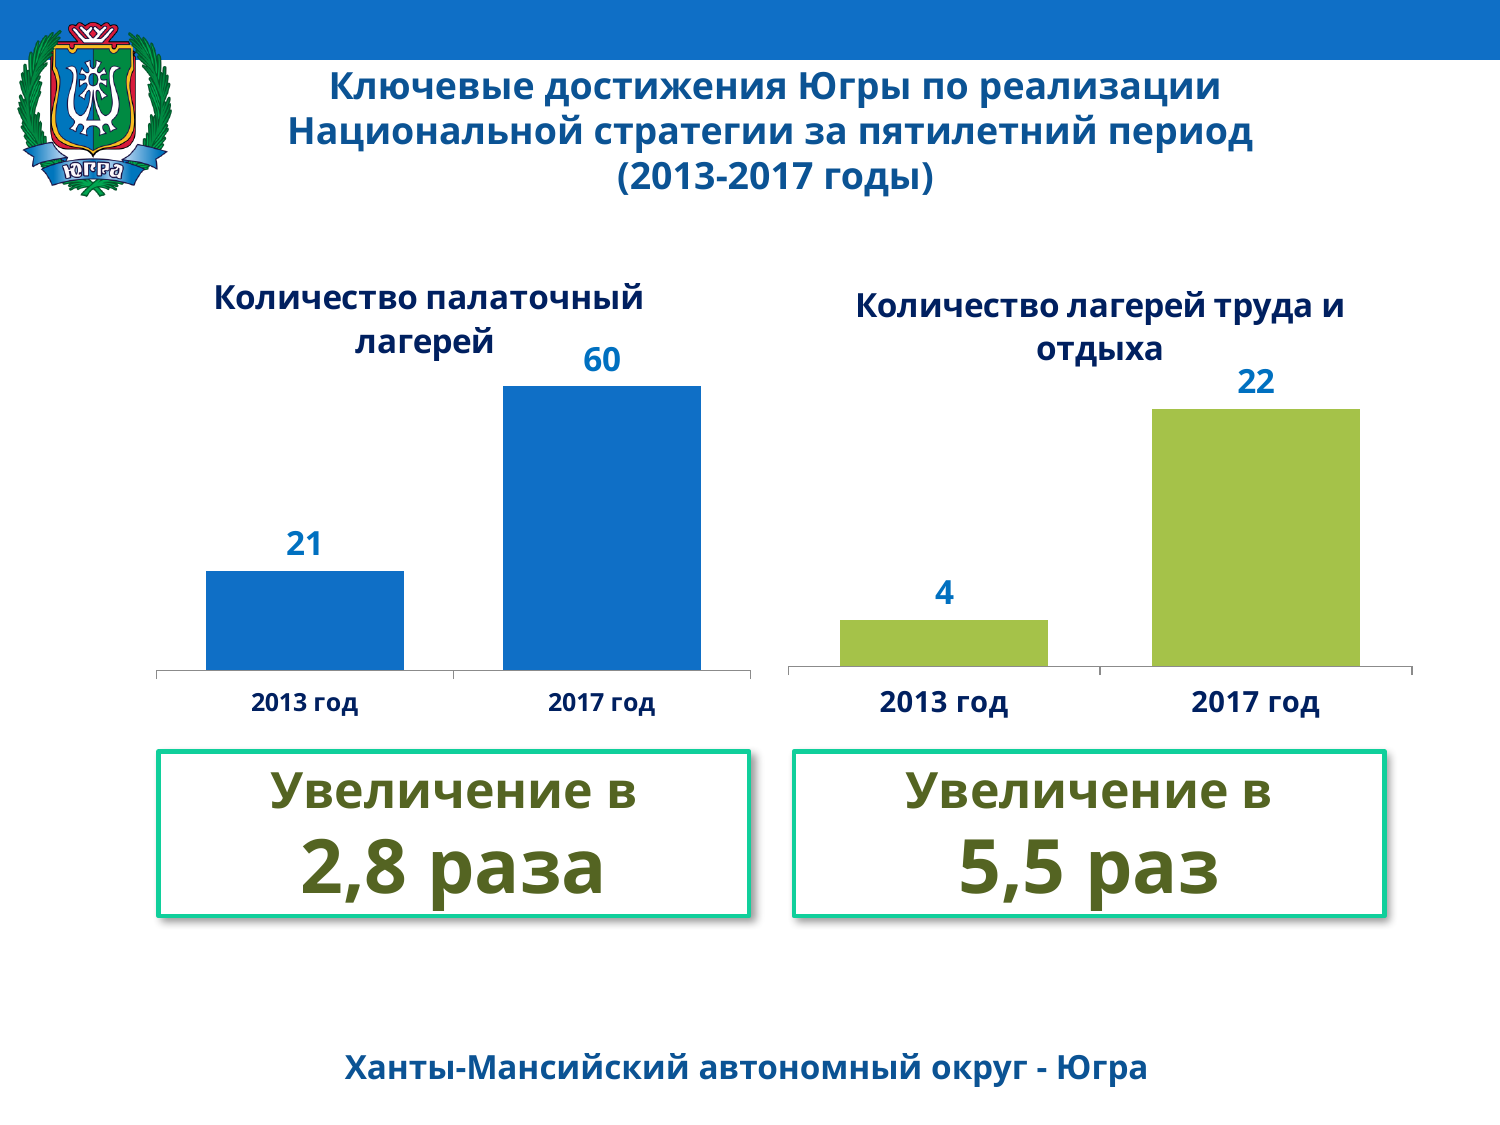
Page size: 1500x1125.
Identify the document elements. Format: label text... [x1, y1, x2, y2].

chart [133, 255, 1436, 729]
text_box Увеличение в 2,8 раза [156, 749, 751, 918]
text_box Ключевые достижения Югры по реализации Национальной стратегии за пятилетний период (2013-2017 годы) [176, 54, 1388, 205]
picture [17, 19, 172, 198]
text_box Увеличение в 5,5 раз [792, 749, 1387, 918]
text_box Ханты-Мансийский автономный округ - Югра [330, 1038, 1165, 1094]
